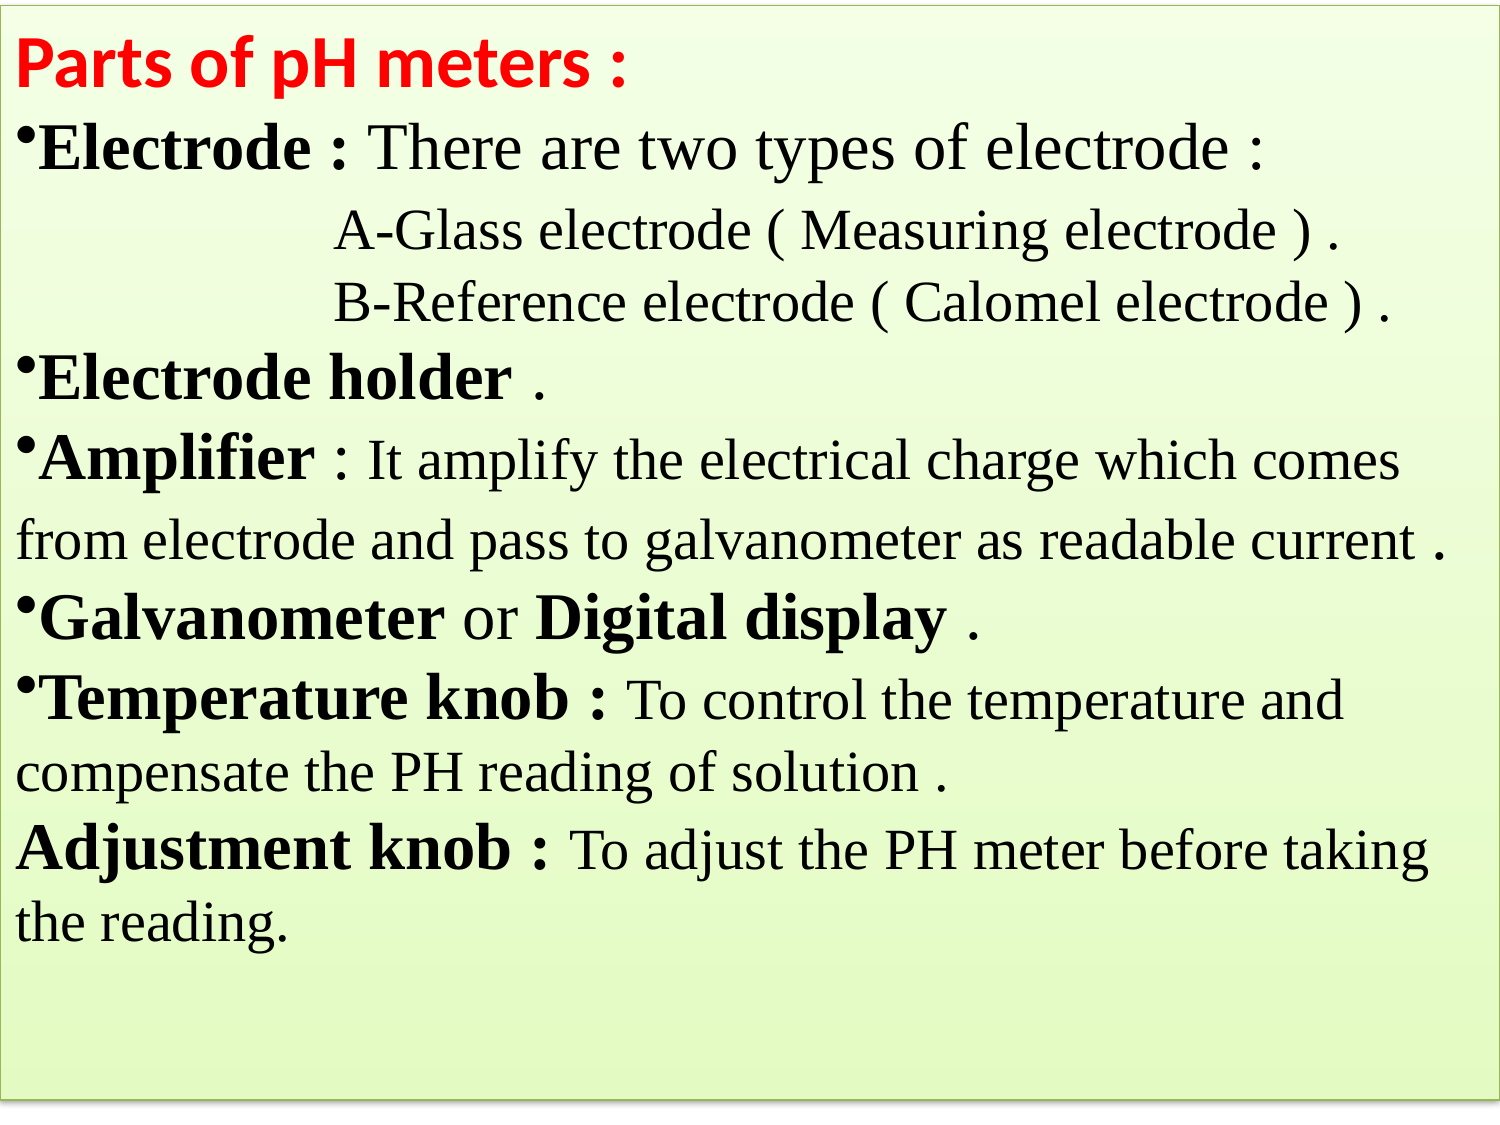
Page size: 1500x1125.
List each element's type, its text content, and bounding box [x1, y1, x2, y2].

text_box Parts of pH meters : Electrode : There are two types of electrode : A-Glass electrode ( Measuring electrode ) . B-Reference electrode ( Calomel electrode ) . Electrode holder . Amplifier : It amplify the electrical charge which comes from electrode and pass to galvanometer as readable current . Galvanometer or Digital display . Temperature knob : To control the temperature and compensate the PH reading of solution . Adjustment knob : To adjust the PH meter before taking the reading. [0, 5, 1500, 1101]
